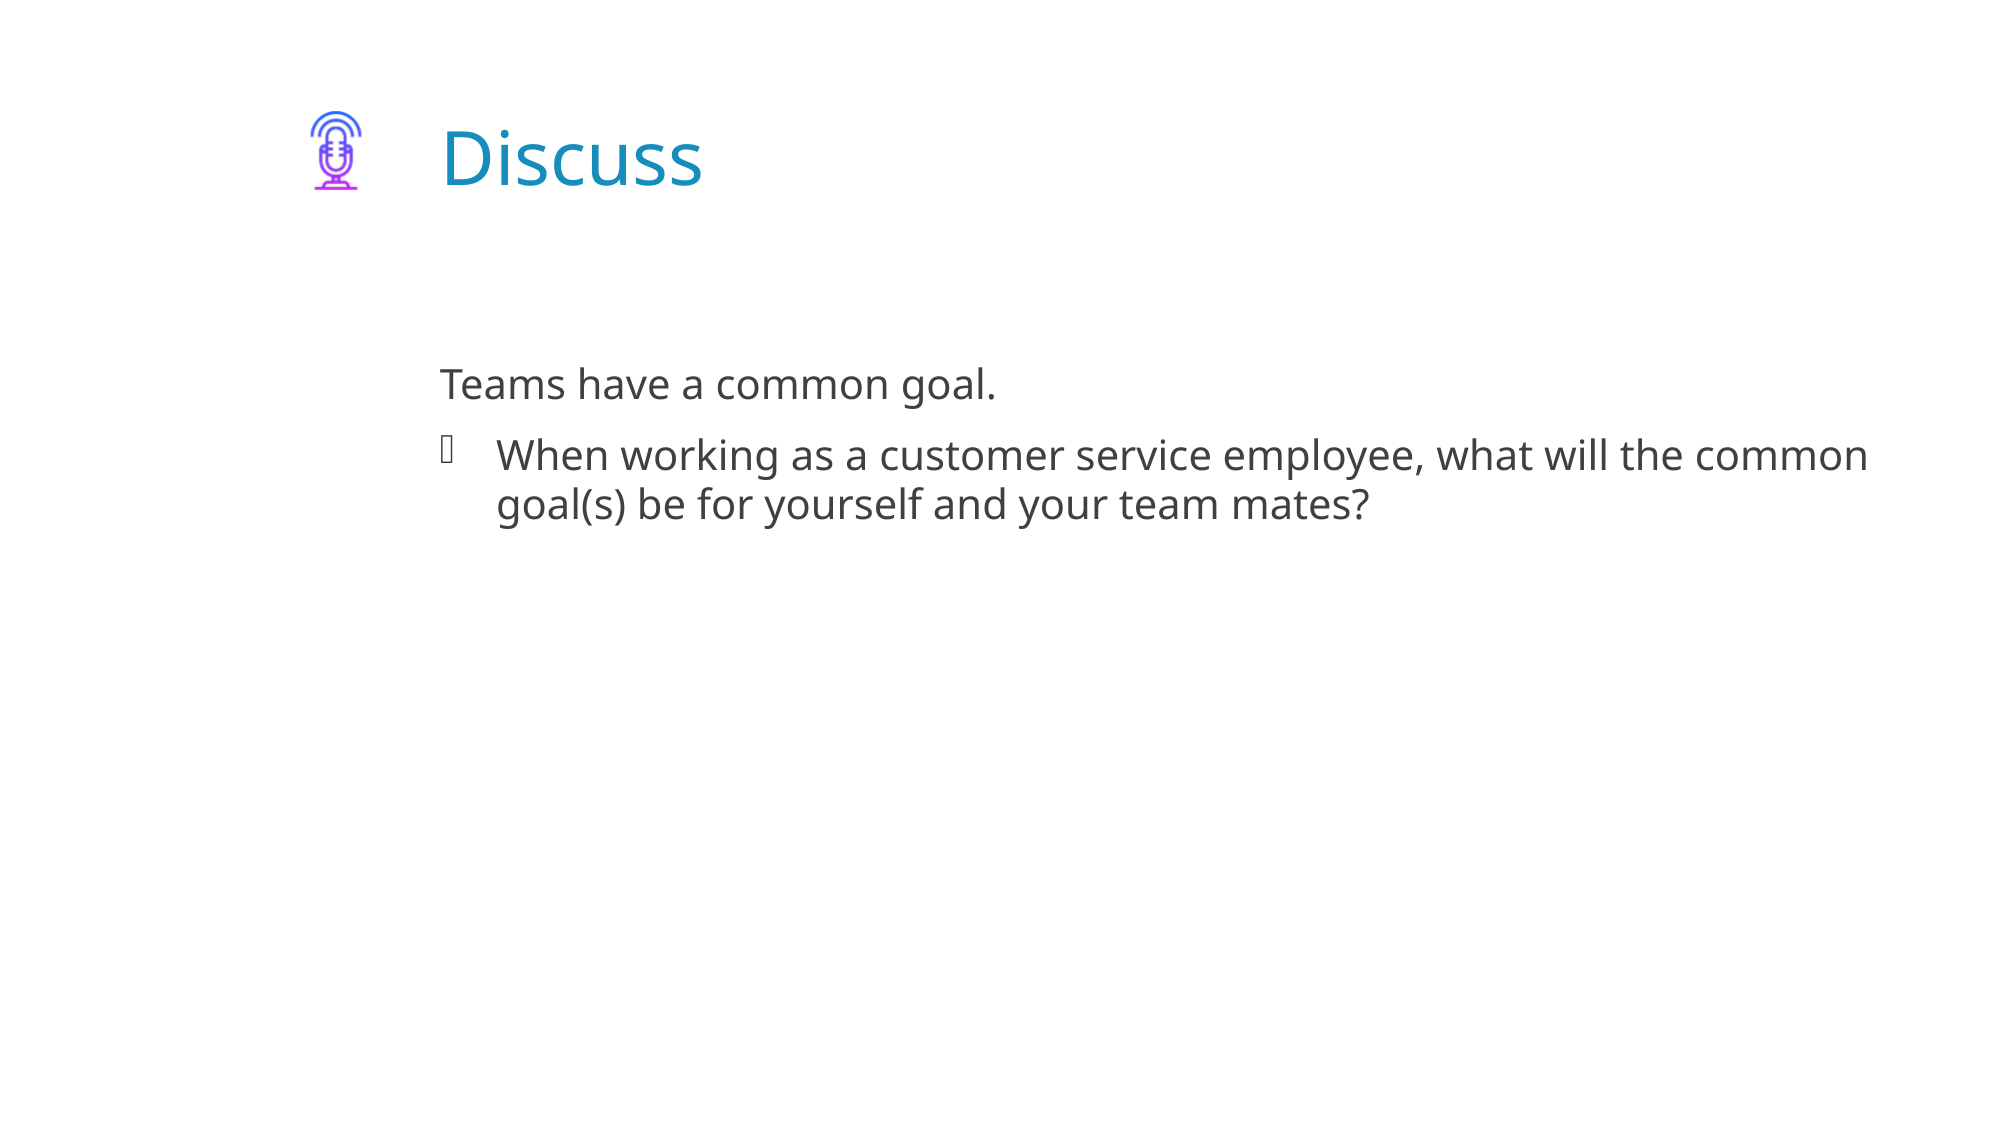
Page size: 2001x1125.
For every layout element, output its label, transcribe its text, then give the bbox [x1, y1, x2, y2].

list Teams have a common goal. When working as a customer service employee, what will the common goal(s) be for yourself and your team mates? [424, 350, 1888, 1074]
picture [287, 102, 384, 199]
title Discuss [425, 102, 1888, 313]
